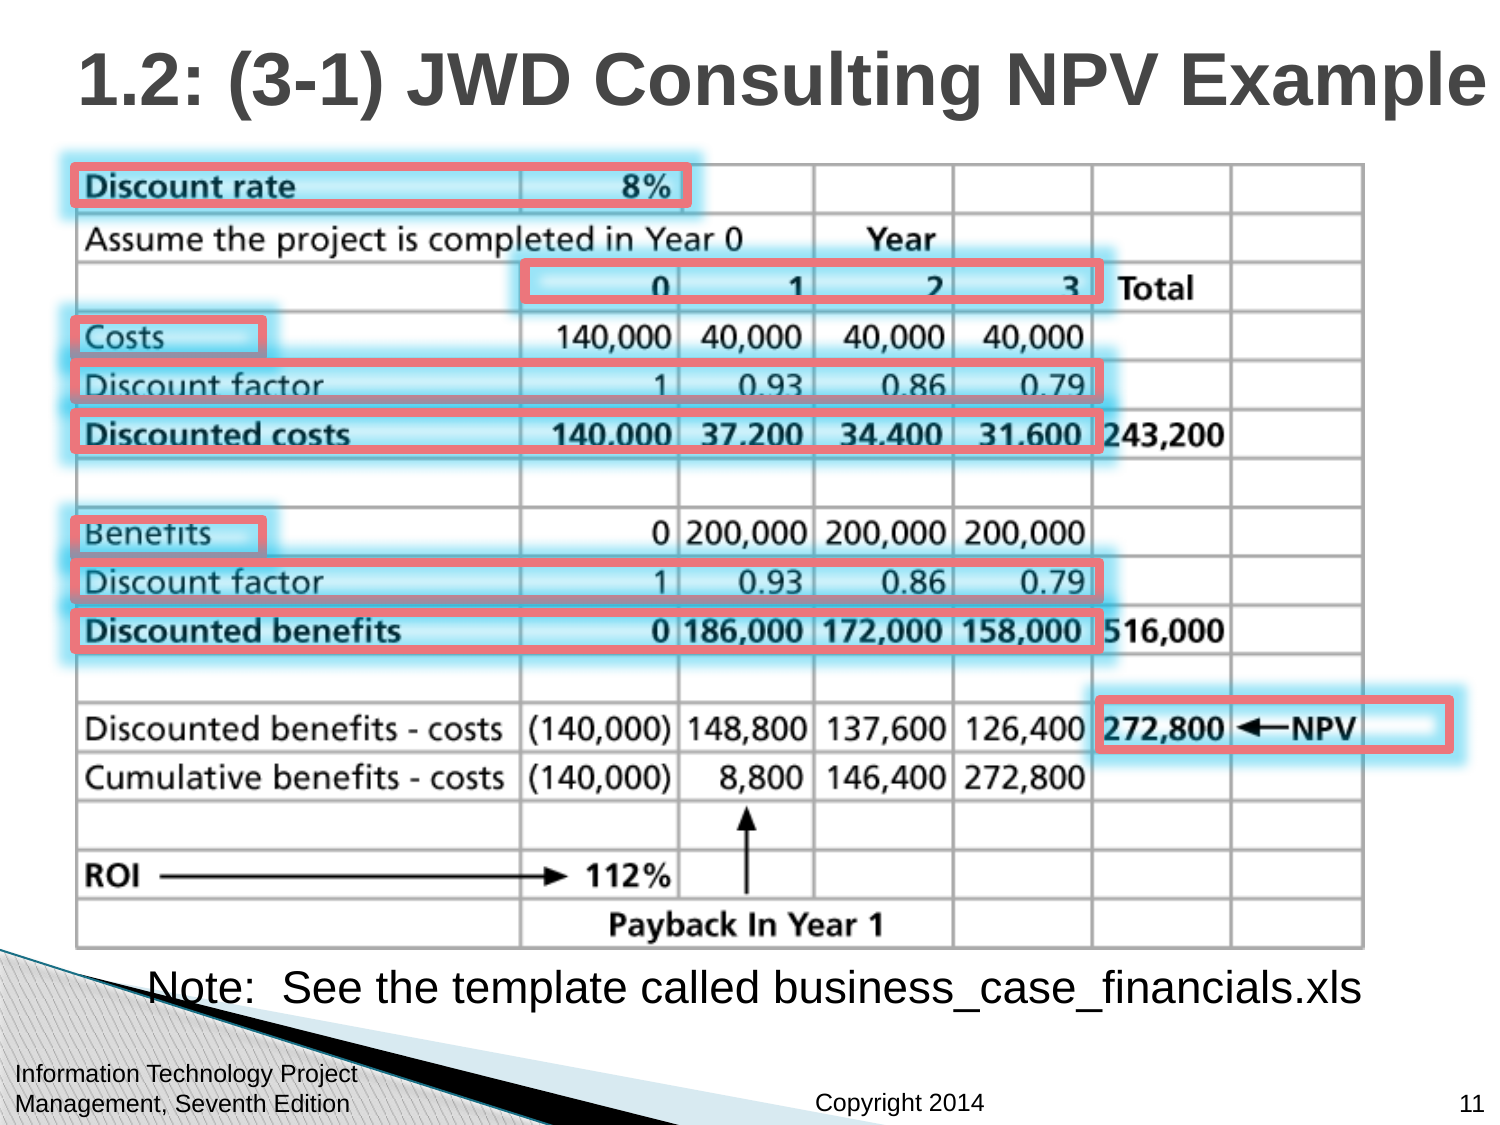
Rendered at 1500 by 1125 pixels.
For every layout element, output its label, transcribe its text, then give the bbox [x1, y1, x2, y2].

slide_number 11 [1412, 1065, 1500, 1125]
text_box [1371, 695, 1454, 754]
title 1.2: (3-1) JWD Consulting NPV Example [62, 25, 1500, 126]
text_box Note: See the template called business_case_financials.xls [131, 950, 1379, 1020]
footer Information Technology Project Management, Seventh Edition [0, 1065, 386, 1125]
picture [74, 163, 1366, 951]
